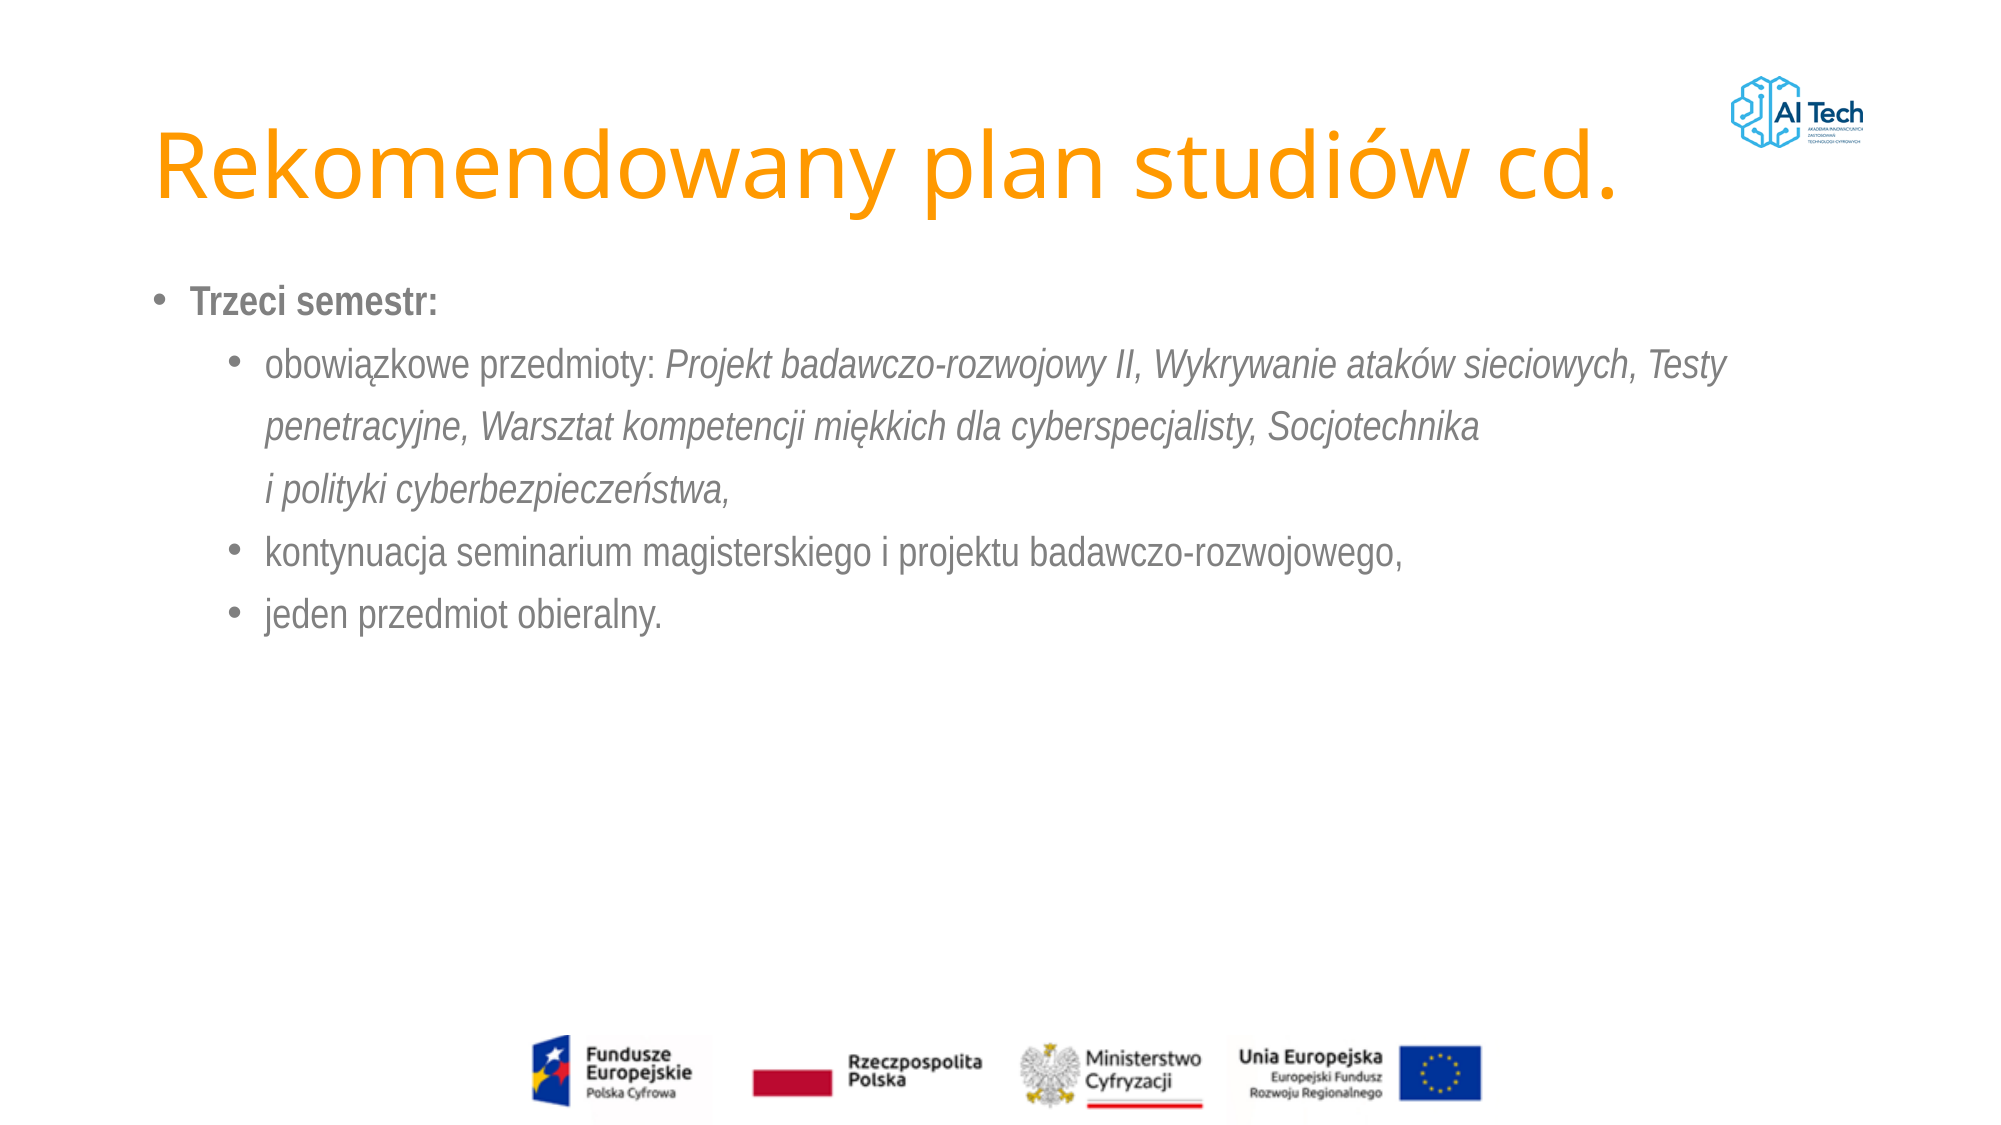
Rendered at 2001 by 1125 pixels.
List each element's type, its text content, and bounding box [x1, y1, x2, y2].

list Trzeci semestr: obowiązkowe przedmioty: Projekt badawczo-rozwojowy II, Wykrywanie ataków sieciowych, Testy penetracyjne, Warsztat kompetencji miękkich dla cyberspecjalisty, Socjotechnika i polityki cyberbezpieczeństwa, kontynuacja seminarium magisterskiego i projektu badawczo-rozwojowego, jeden przedmiot obieralny. [137, 266, 1863, 981]
picture [499, 1035, 1501, 1125]
title Rekomendowany plan studiów cd. [137, 59, 1863, 266]
